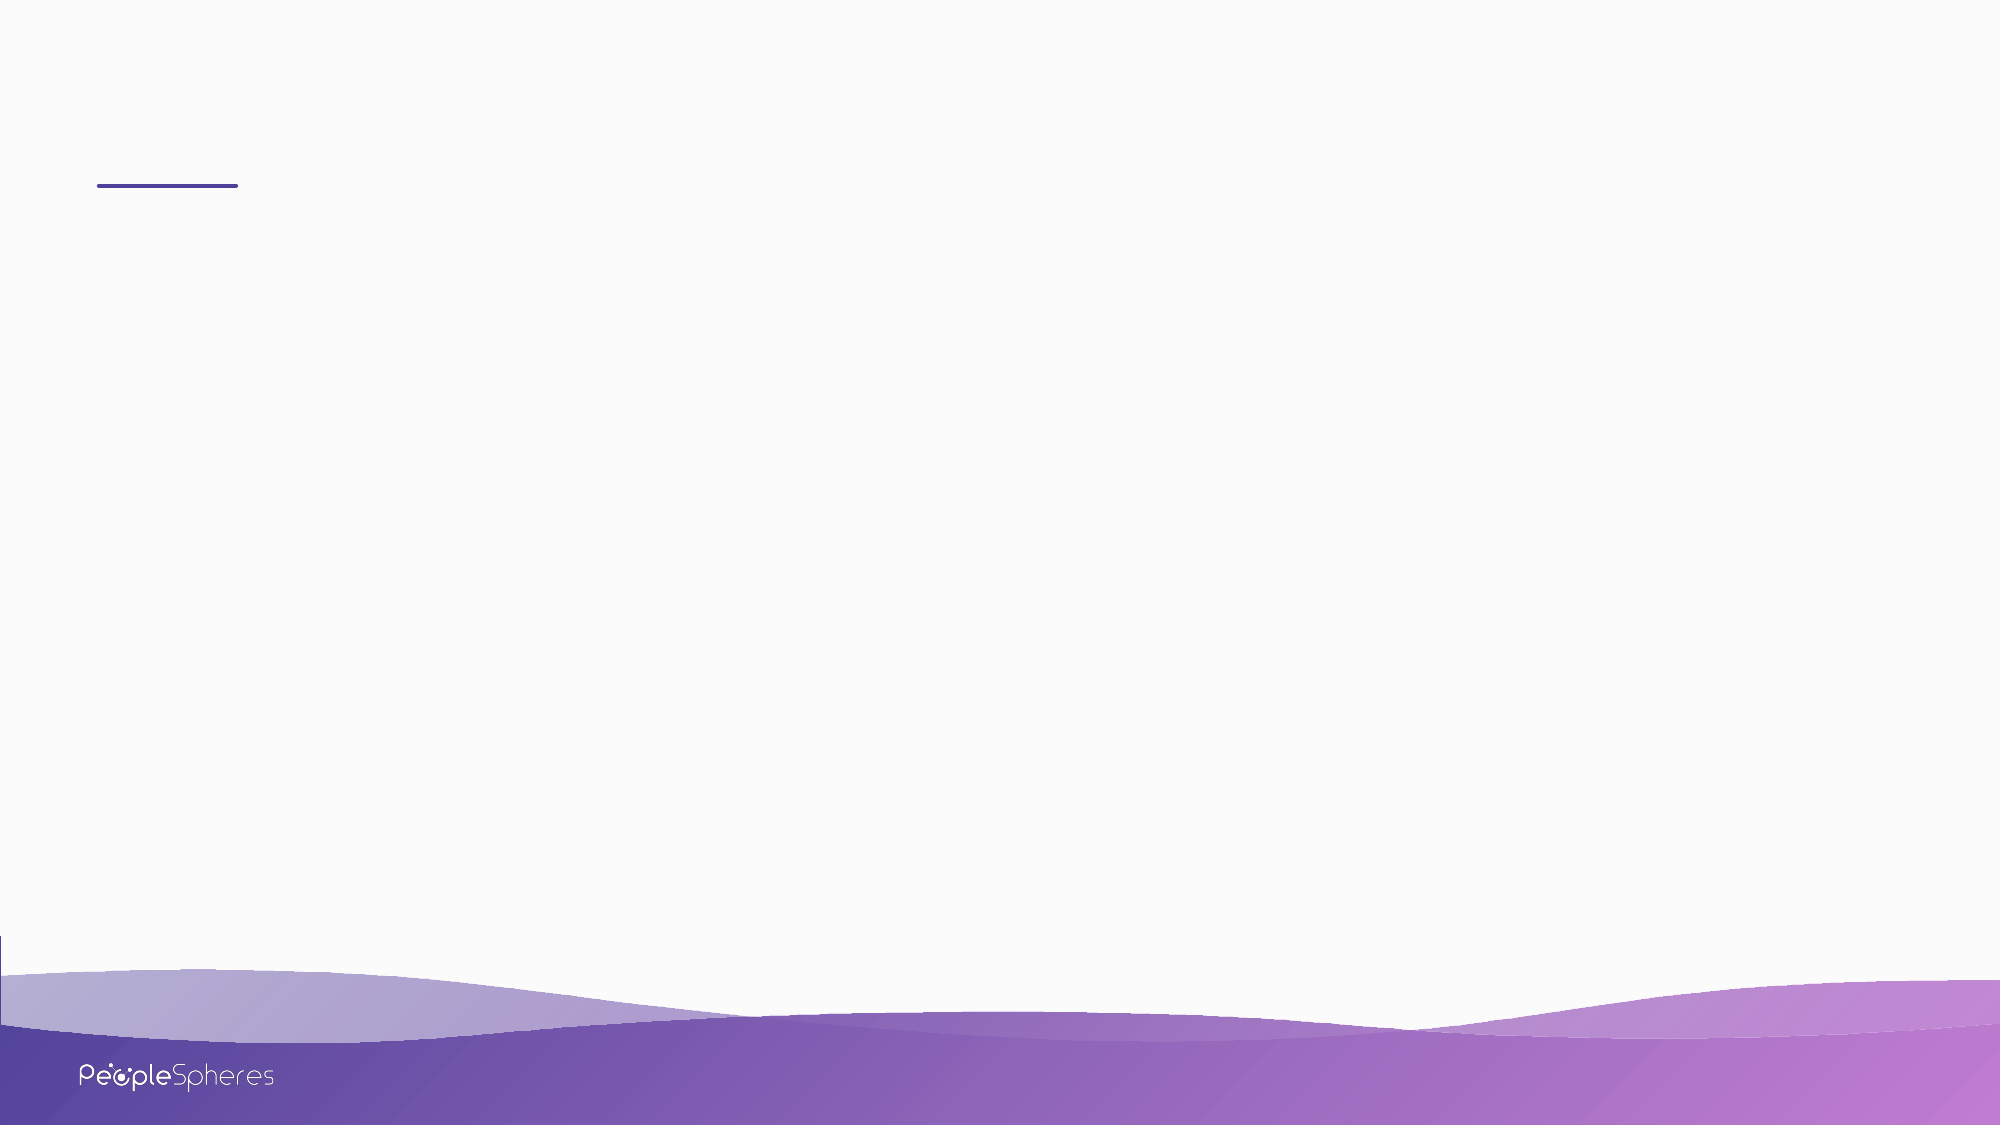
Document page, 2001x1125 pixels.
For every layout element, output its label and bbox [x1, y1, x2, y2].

picture [79, 1063, 274, 1093]
